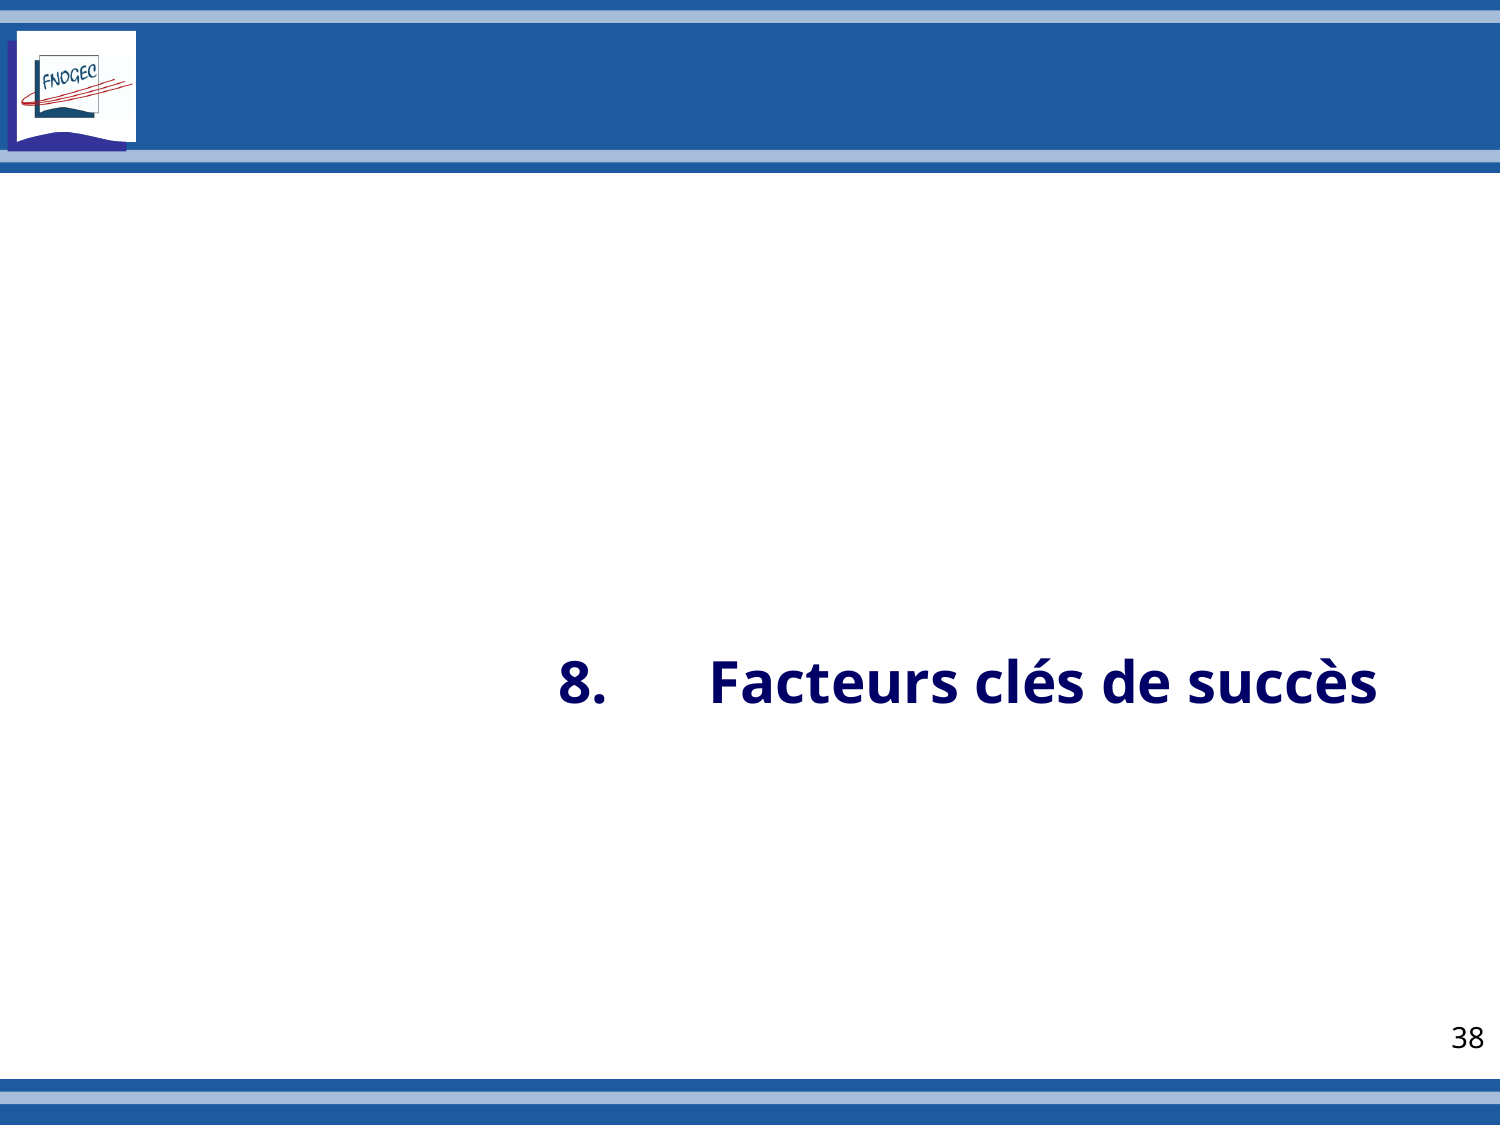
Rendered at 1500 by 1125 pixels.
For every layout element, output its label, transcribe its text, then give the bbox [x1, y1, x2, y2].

slide_number 38 [1149, 1011, 1500, 1090]
list 8. Facteurs clés de succès [118, 476, 1394, 724]
picture [18, 51, 136, 123]
